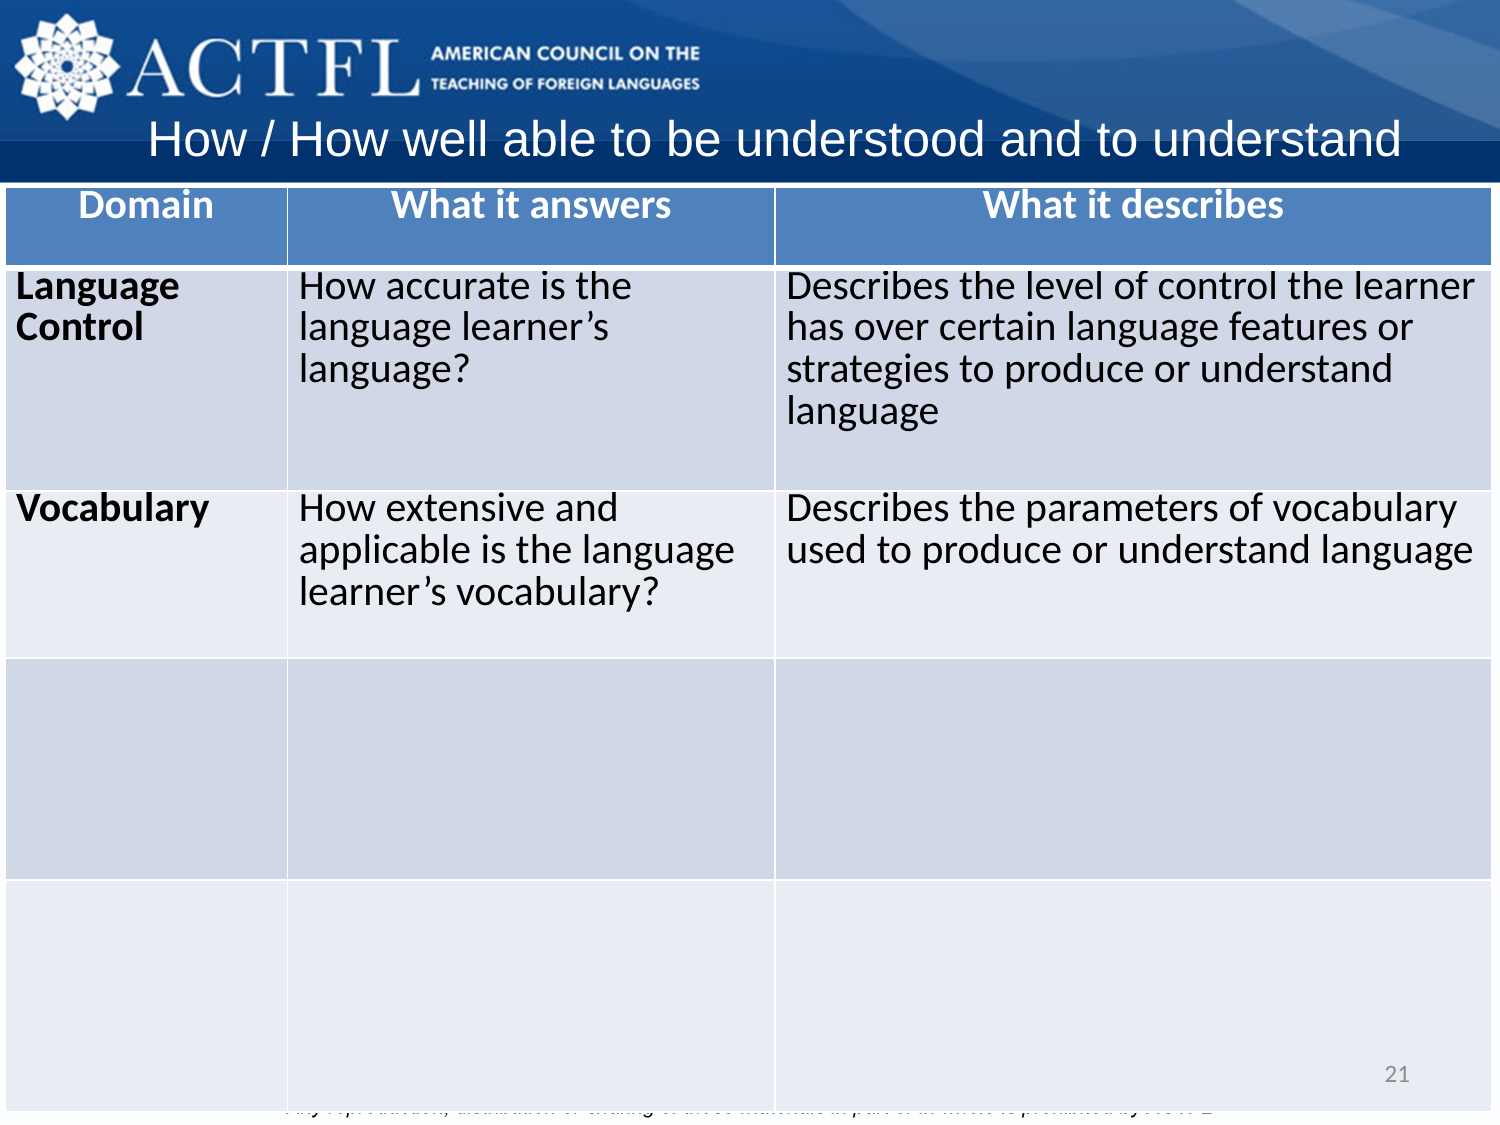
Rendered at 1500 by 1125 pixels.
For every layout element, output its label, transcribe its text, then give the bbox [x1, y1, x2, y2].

table_header Domain [6, 188, 287, 265]
table_cell [6, 881, 287, 1111]
table_header What it describes [776, 188, 1491, 265]
table_cell Describes the parameters of vocabulary used to produce or understand language [776, 492, 1491, 657]
table_cell [776, 659, 1491, 879]
table_cell Language Control [6, 271, 287, 490]
table_cell [288, 659, 774, 879]
table_cell How extensive and applicable is the language learner’s vocabulary? [288, 492, 774, 657]
table_cell [6, 659, 287, 879]
table_cell [776, 881, 1491, 1111]
table_header What it answers [288, 188, 774, 265]
table_cell Vocabulary [6, 492, 287, 657]
picture [0, 0, 1500, 1125]
slide_number 21 [1074, 1042, 1425, 1103]
text_box How / How well able to be understood and to understand [132, 99, 1500, 174]
table_cell How accurate is the language learner’s language? [288, 271, 774, 490]
table_cell [288, 881, 774, 1111]
table_cell Describes the level of control the learner has over certain language features or strategies to produce or understand language [776, 271, 1491, 490]
